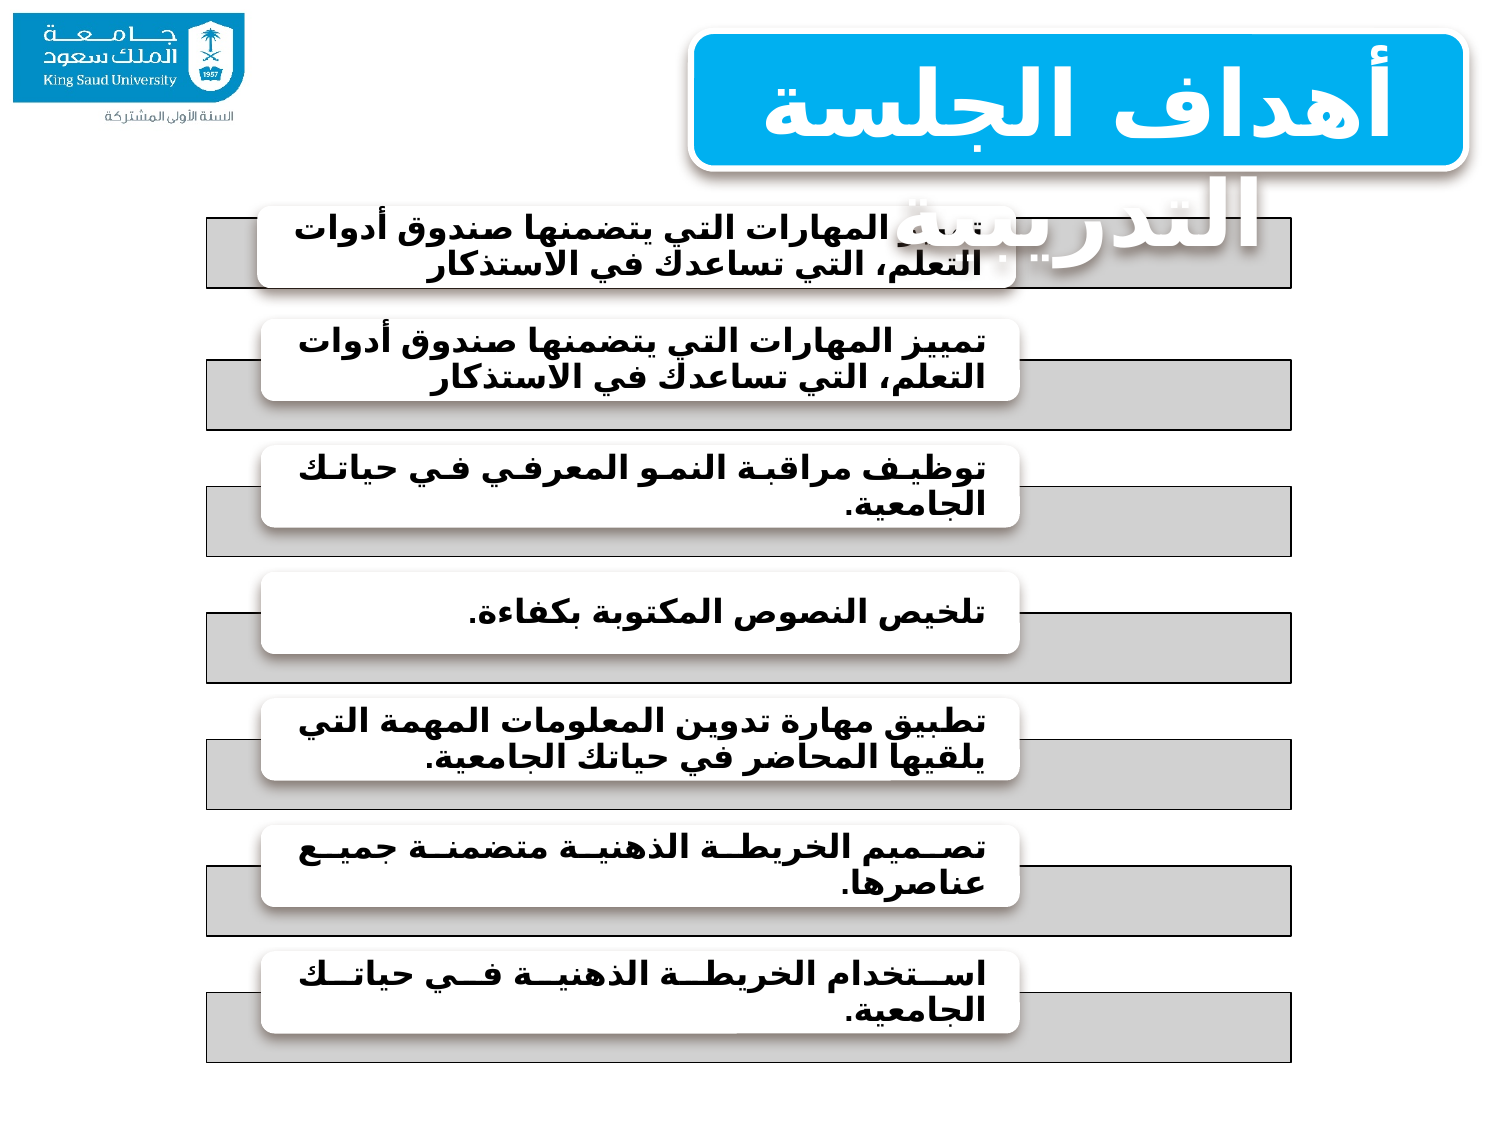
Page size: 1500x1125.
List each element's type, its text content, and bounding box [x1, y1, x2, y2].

picture [0, 0, 260, 138]
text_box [206, 172, 1292, 1083]
text_box أهداف الجلسة التدريبية [687, 27, 1470, 172]
